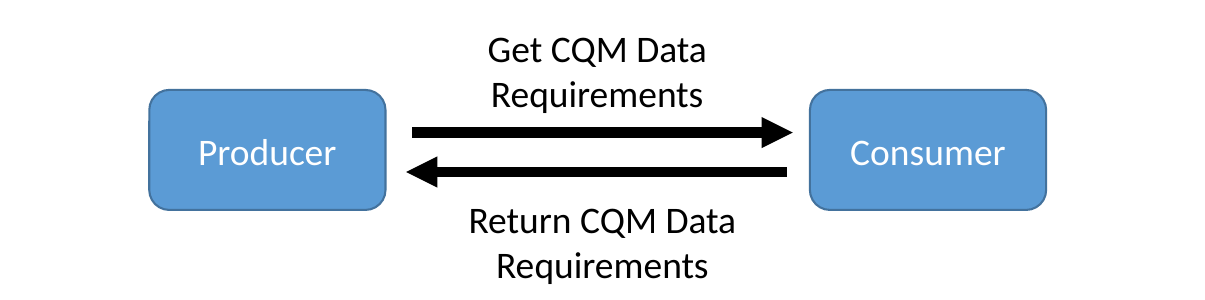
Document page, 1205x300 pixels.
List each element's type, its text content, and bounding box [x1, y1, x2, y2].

text_box Get CQM Data Requirements [449, 17, 745, 123]
text_box Consumer [808, 88, 1048, 211]
text_box Return CQM Data Requirements [445, 189, 760, 294]
text_box Producer [148, 88, 387, 211]
